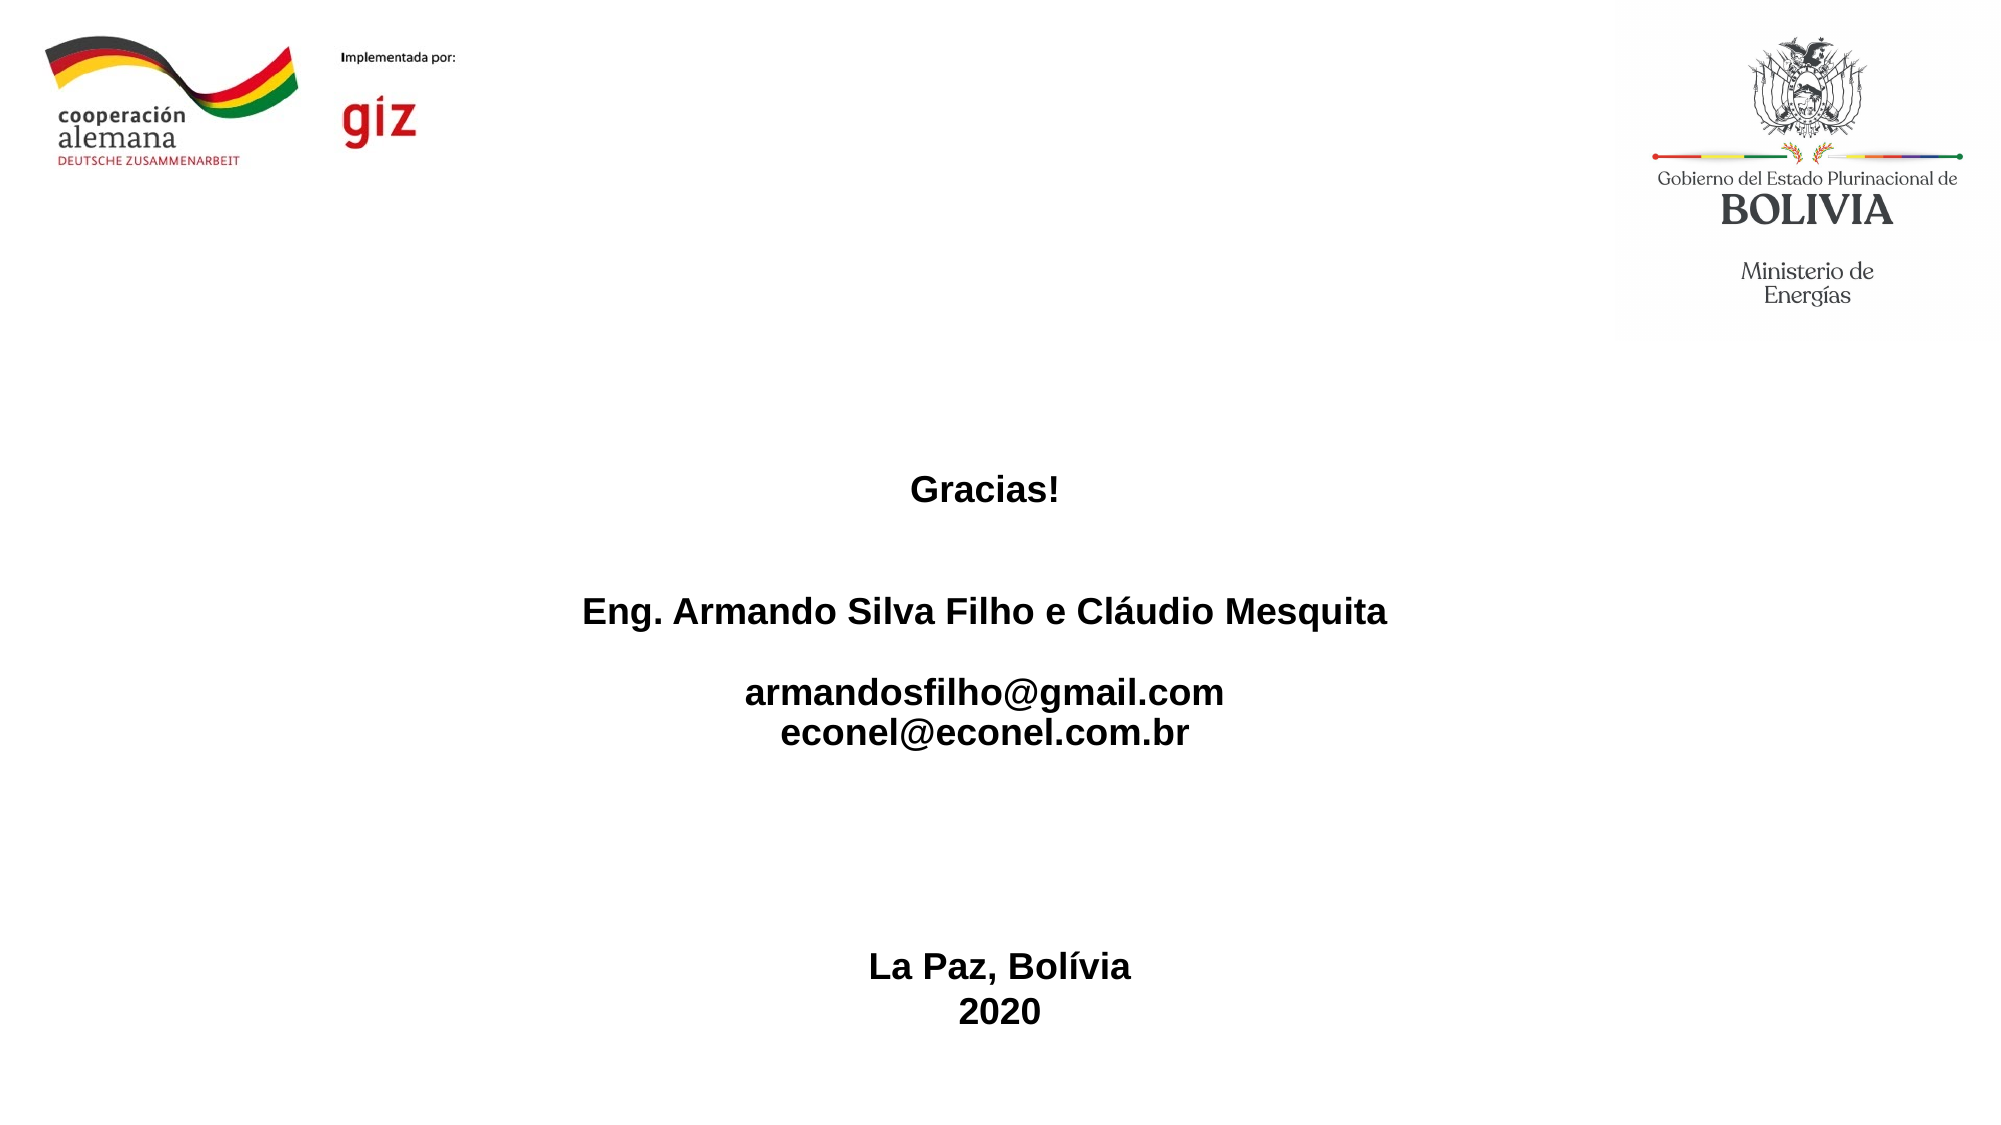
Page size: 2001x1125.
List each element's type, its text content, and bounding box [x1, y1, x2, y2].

picture [1615, 0, 2000, 341]
text_box La Paz, Bolívia 2020 [713, 934, 1286, 1040]
picture [16, 0, 483, 199]
title Gracias! Eng. Armando Silva Filho e Cláudio Mesquita armandosfilho@gmail.com econel@econel.com.br [321, 301, 1649, 762]
